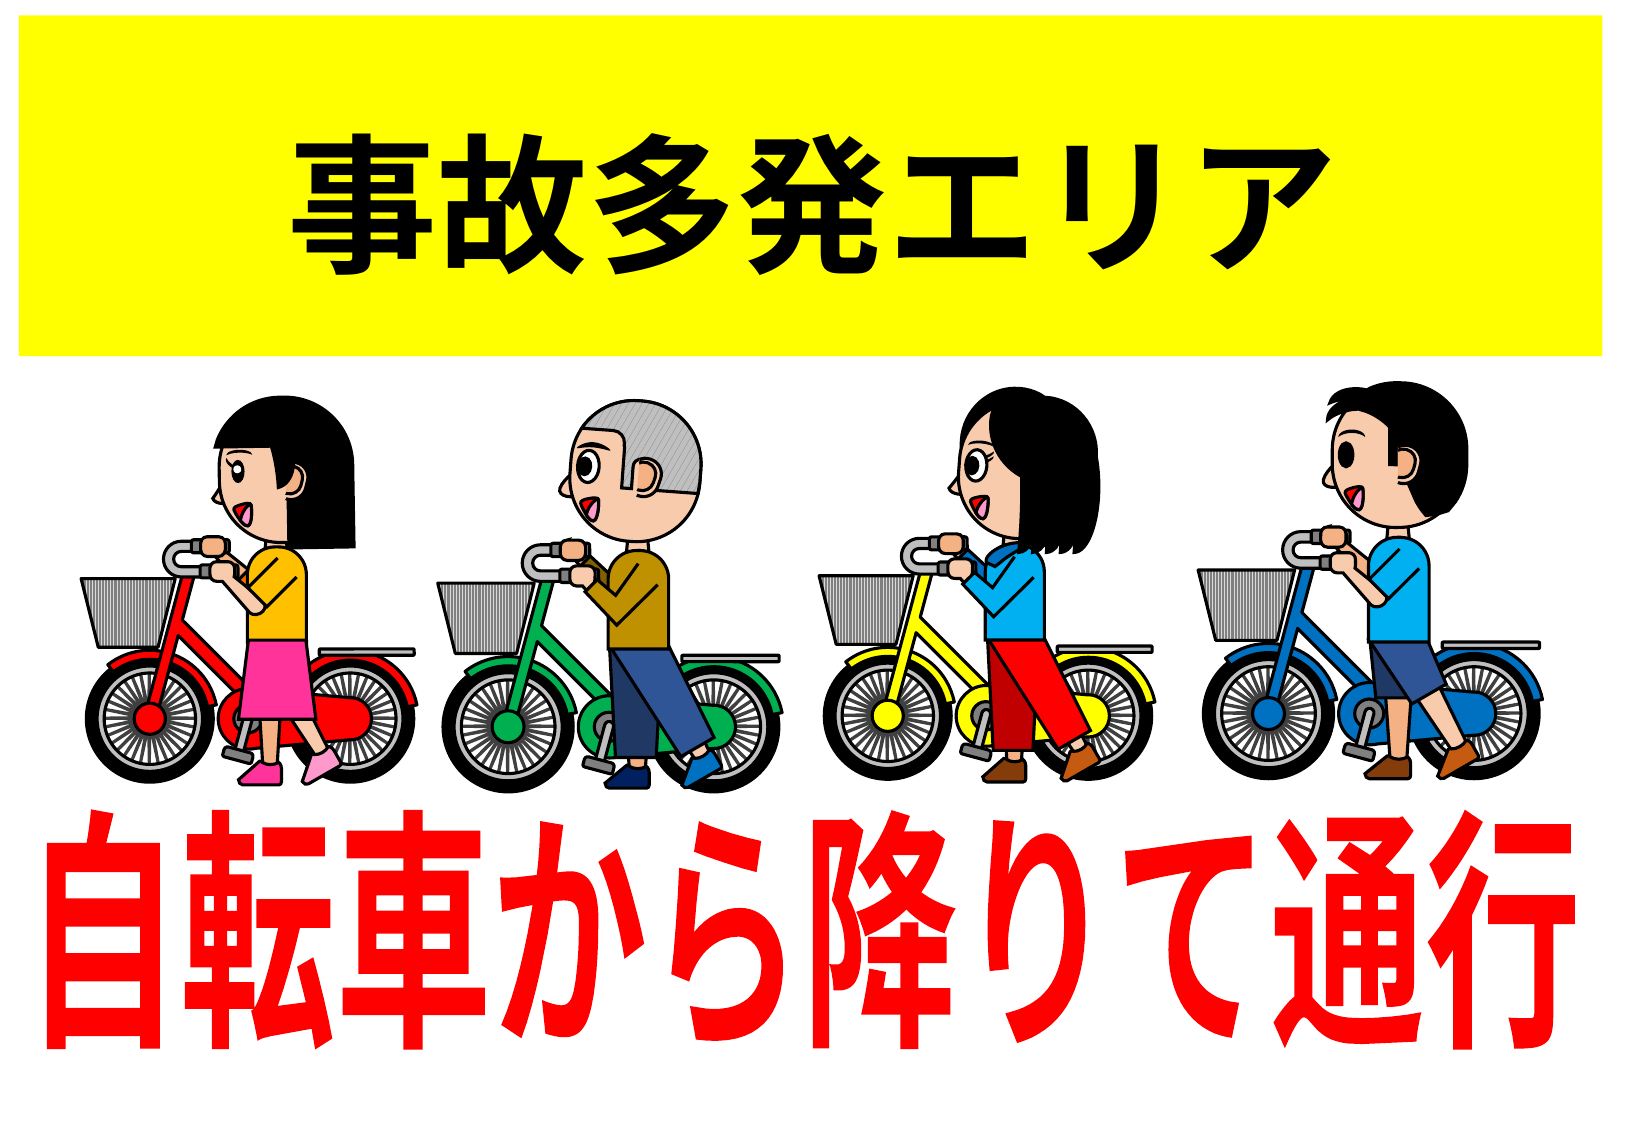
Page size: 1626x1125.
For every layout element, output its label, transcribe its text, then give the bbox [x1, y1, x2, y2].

text_box 事故多発エリア [0, 103, 1625, 299]
text_box [17, 13, 1604, 103]
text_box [80, 381, 1545, 797]
text_box [17, 299, 1604, 358]
